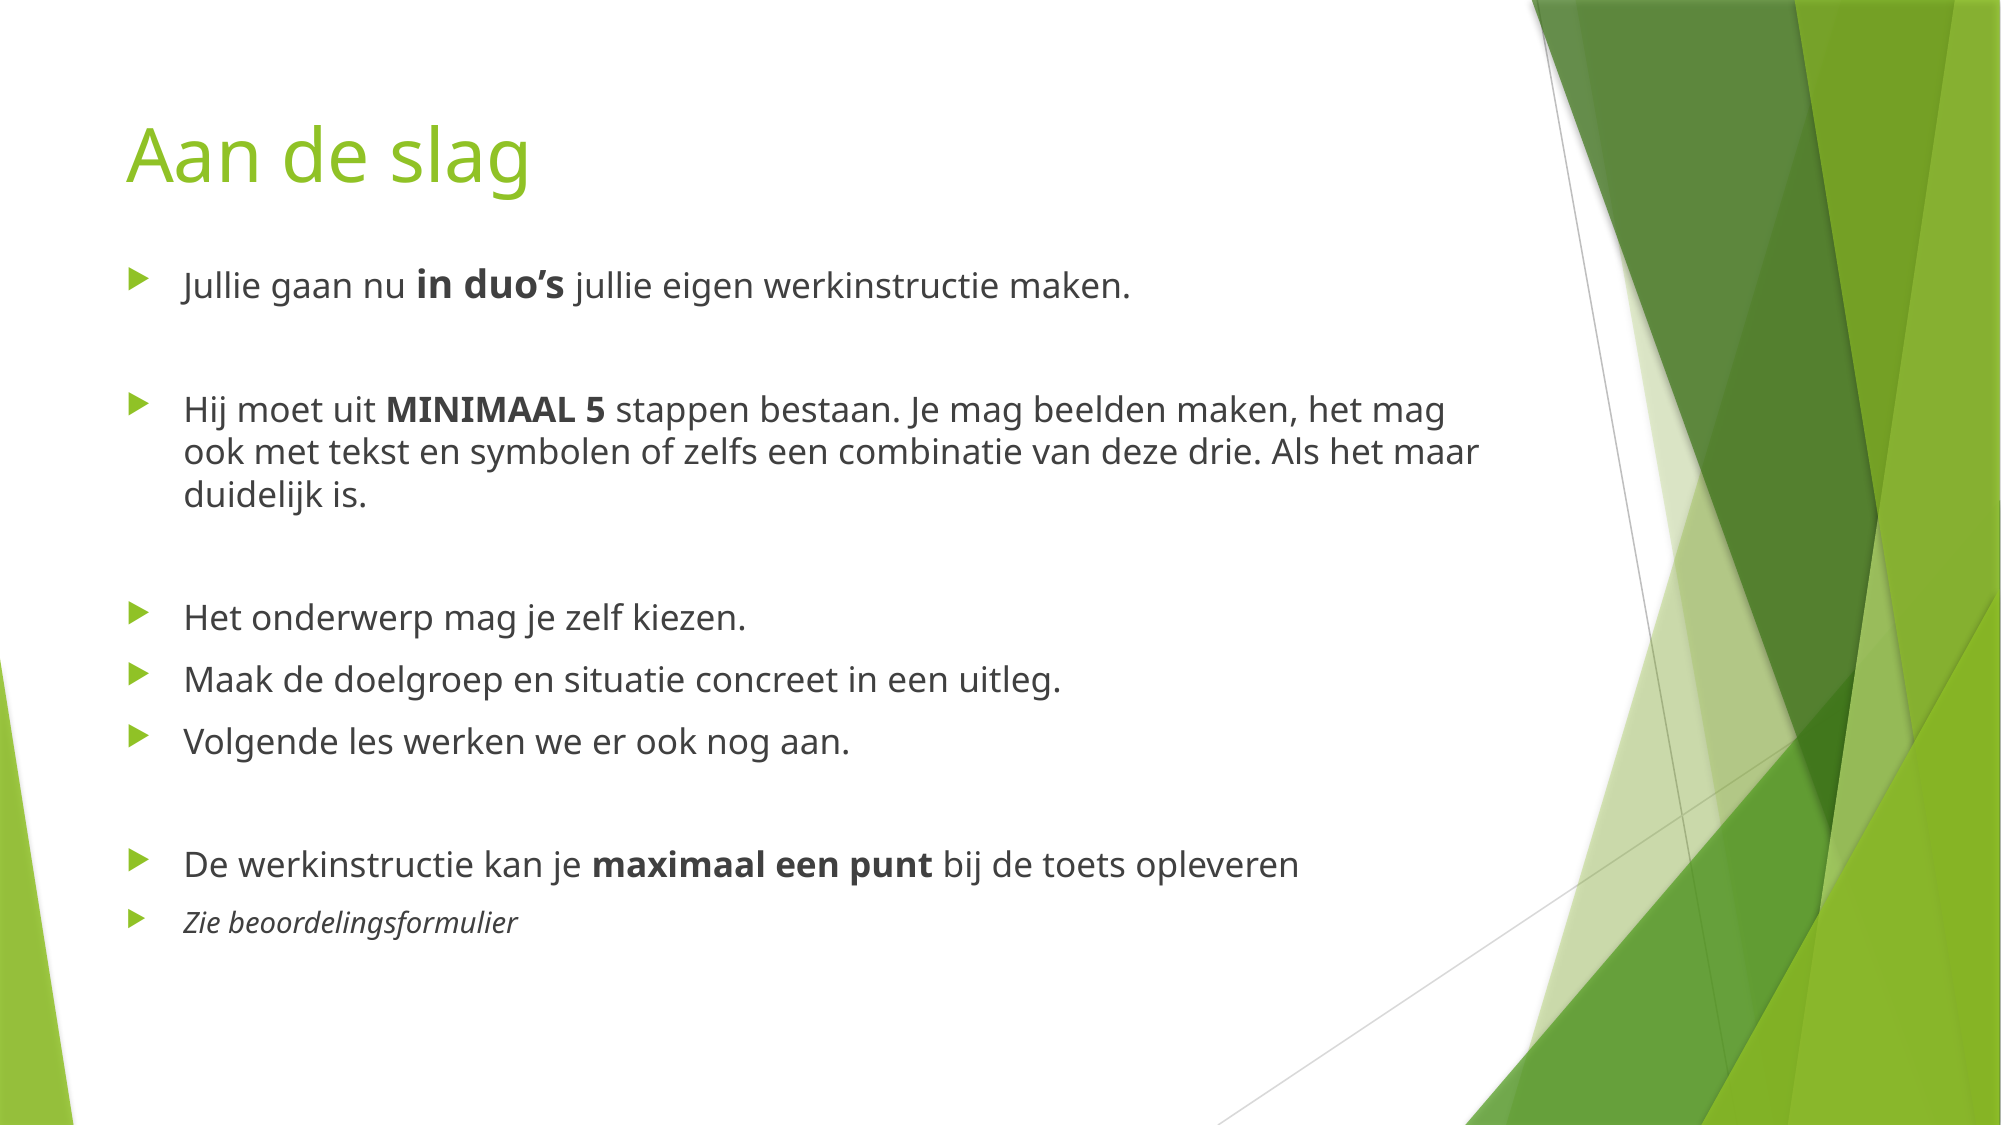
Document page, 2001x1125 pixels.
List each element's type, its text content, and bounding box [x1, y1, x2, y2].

list Jullie gaan nu in duo’s jullie eigen werkinstructie maken. Hij moet uit MINIMAAL 5 stappen bestaan. Je mag beelden maken, het mag ook met tekst en symbolen of zelfs een combinatie van deze drie. Als het maar duidelijk is. Het onderwerp mag je zelf kiezen. Maak de doelgroep en situatie concreet in een uitleg. Volgende les werken we er ook nog aan. De werkinstructie kan je maximaal een punt bij de toets opleveren Zie beoordelingsformulier [111, 251, 1522, 948]
title Aan de slag [111, 99, 1522, 251]
